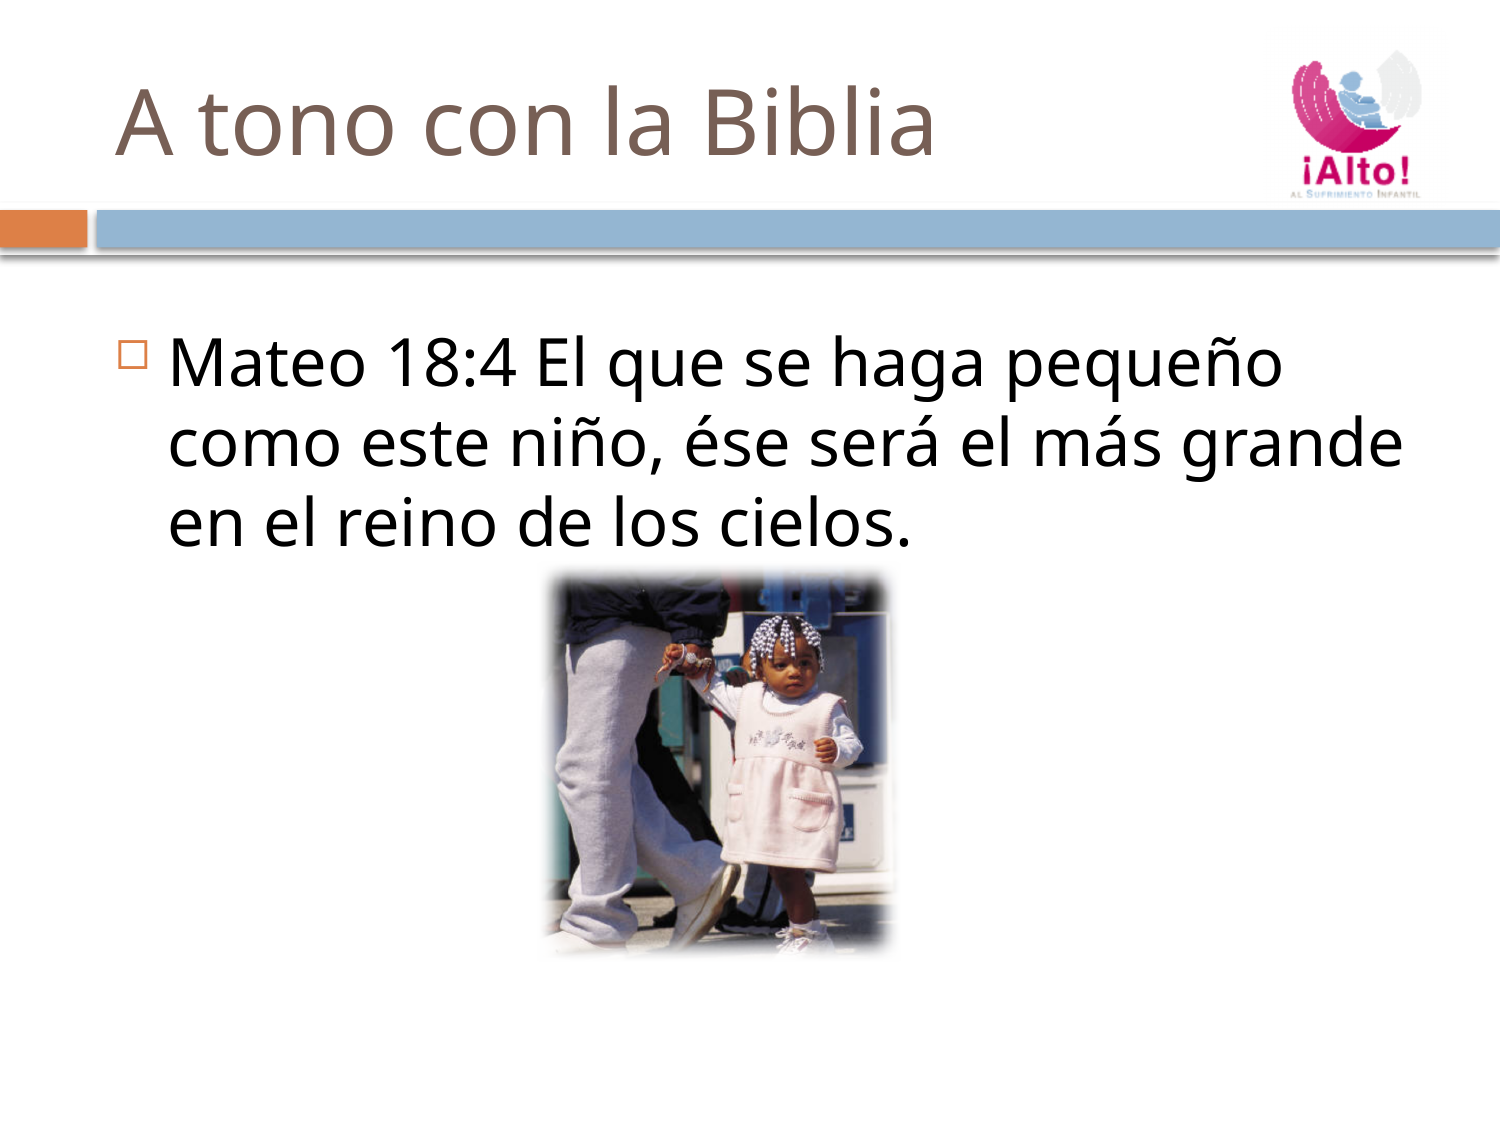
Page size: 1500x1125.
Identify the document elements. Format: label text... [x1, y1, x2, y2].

picture [537, 560, 901, 963]
list Mateo 18:4 El que se haga pequeño como este niño, ése será el más grande en el reino de los cielos. [100, 312, 1438, 1000]
title A tono con la Biblia [100, 37, 1256, 200]
picture [1262, 24, 1451, 213]
